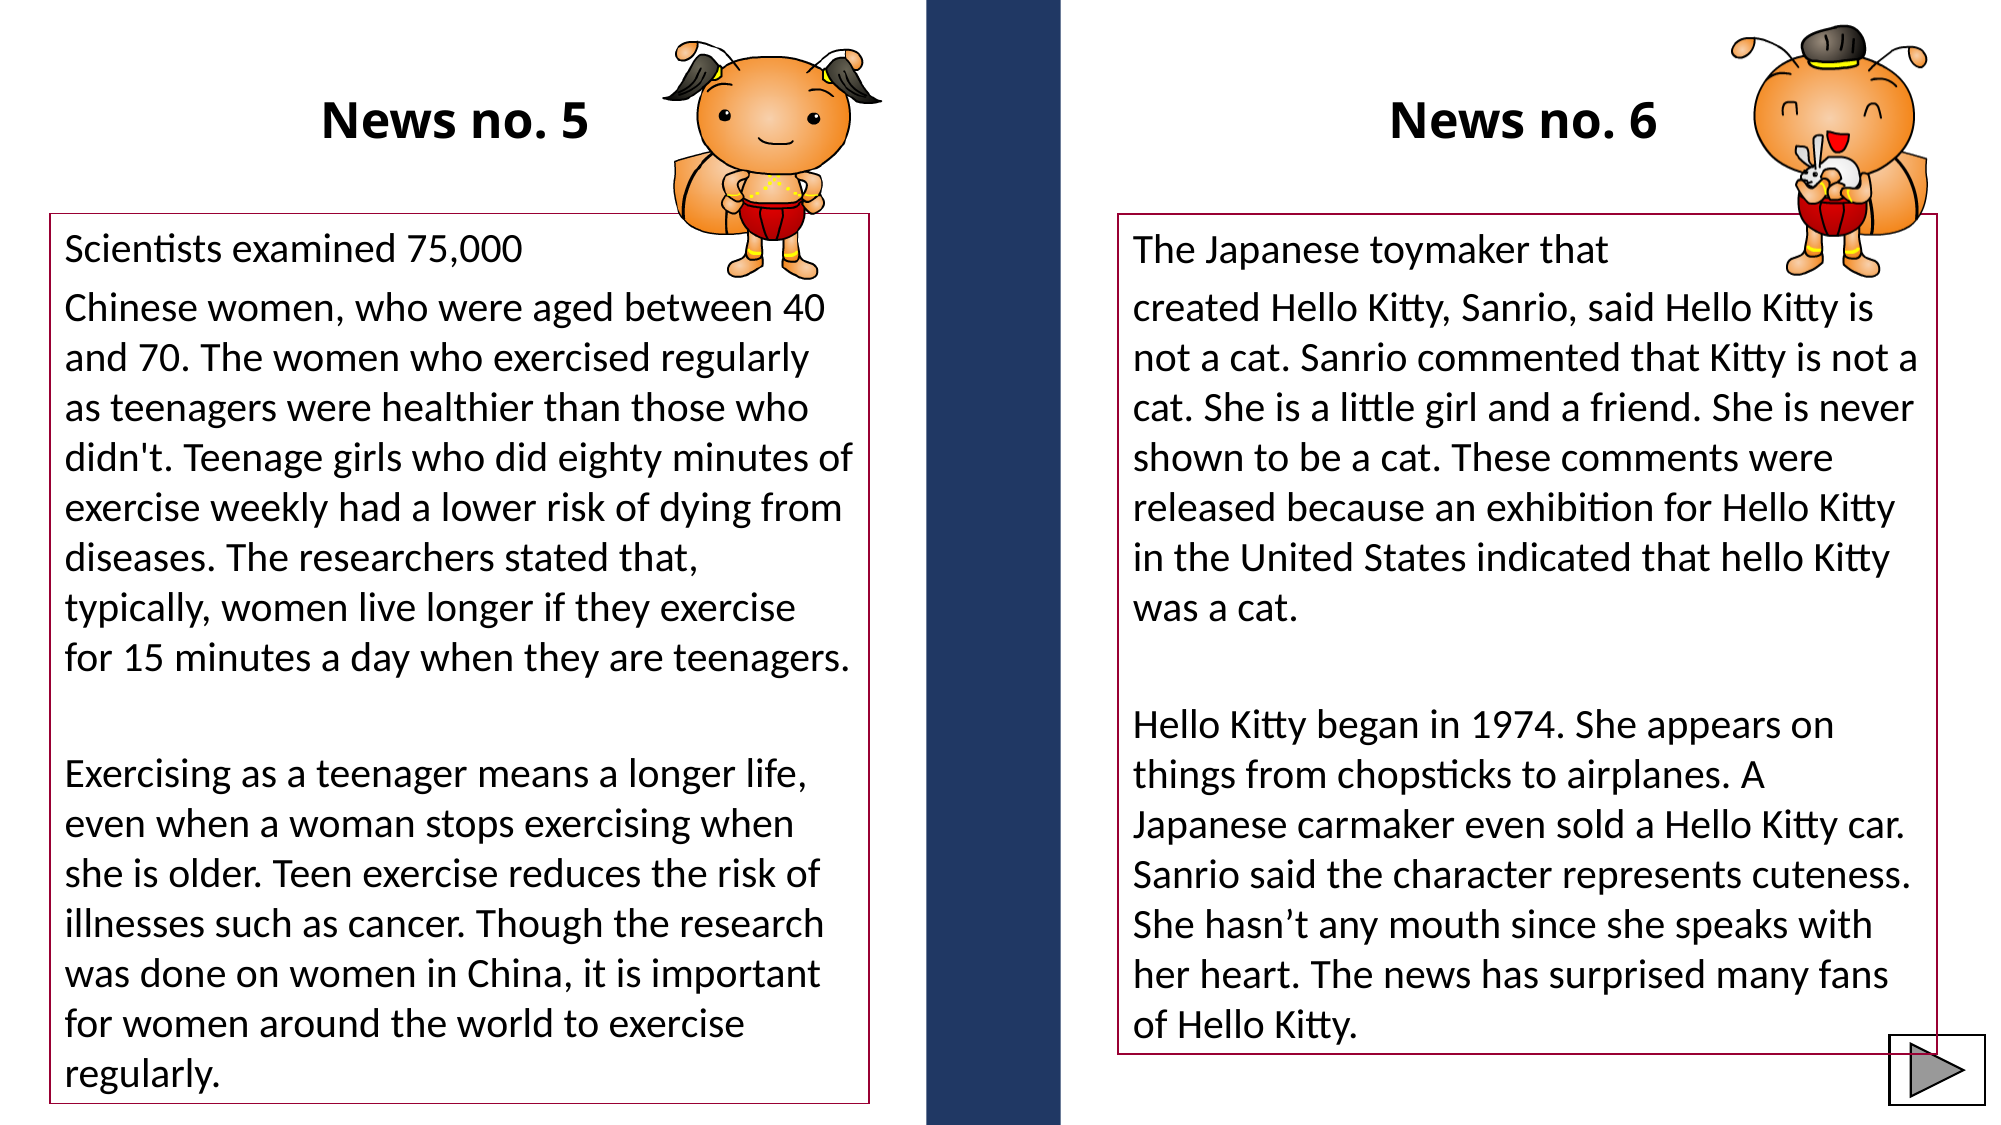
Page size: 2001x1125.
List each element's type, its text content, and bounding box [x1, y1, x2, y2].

picture [1685, 0, 1985, 316]
text_box The Japanese toymaker that created Hello Kitty, Sanrio, said Hello Kitty is not a cat. Sanrio commented that Kitty is not a cat. She is a little girl and a friend. She is never shown to be a cat. These comments were released because an exhibition for Hello Kitty in the United States indicated that hello Kitty was a cat. Hello Kitty began in 1974. She appears on things from chopsticks to airplanes. A Japanese carmaker even sold a Hello Kitty car. Sanrio said the character represents cuteness. She hasn’t any mouth since she speaks with her heart. The news has surprised many fans of Hello Kitty. [1118, 214, 1938, 1055]
text_box Scientists examined 75,000 Chinese women, who were aged between 40 and 70. The women who exercised regularly as teenagers were healthier than those who didn't. Teenage girls who did eighty minutes of exercise weekly had a lower risk of dying from diseases. The researchers stated that, typically, women live longer if they exercise for 15 minutes a day when they are teenagers. Exercising as a teenager means a longer life, even when a woman stops exercising when she is older. Teen exercise reduces the risk of illnesses such as cancer. Though the research was done on women in China, it is important for women around the world to exercise regularly. [49, 213, 869, 1104]
text_box [925, 0, 1062, 1125]
text_box [1888, 1034, 1986, 1106]
table_header News no. 5 [243, 64, 630, 160]
table_header News no. 6 [1311, 65, 1685, 161]
picture [630, 0, 918, 316]
